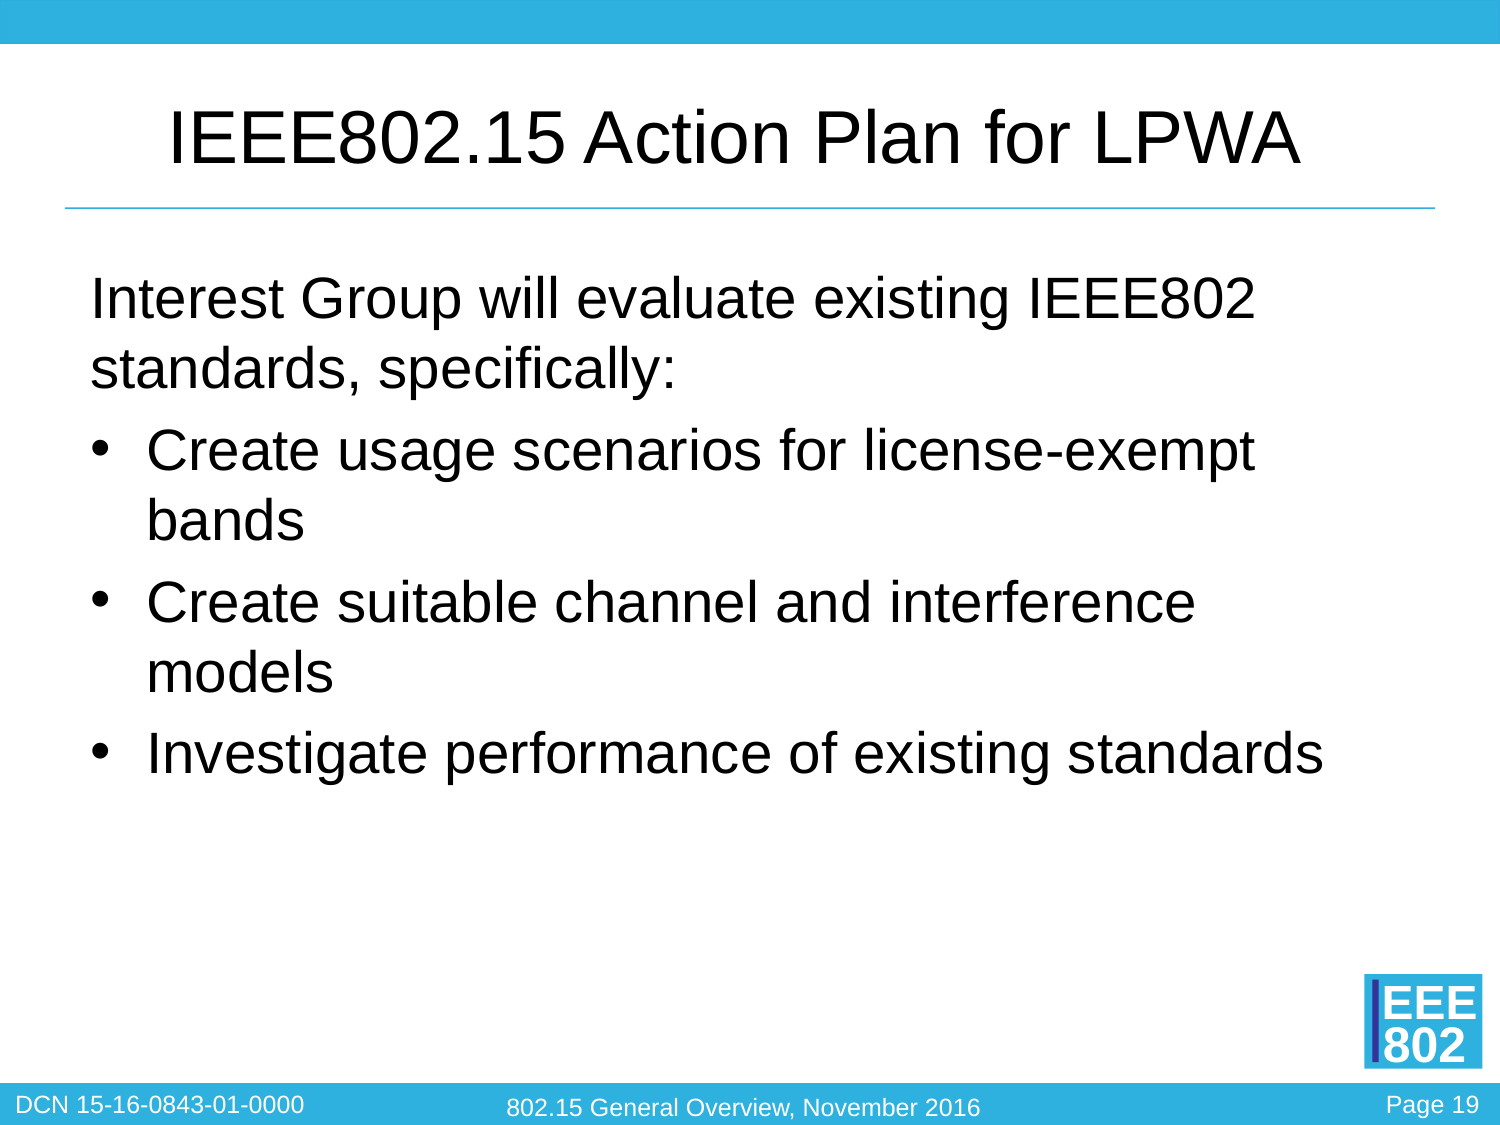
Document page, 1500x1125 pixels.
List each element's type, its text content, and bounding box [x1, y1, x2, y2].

title IEEE802.15 Action Plan for LPWA [147, 58, 1323, 209]
list Interest Group will evaluate existing IEEE802 standards, specifically: Create usage scenarios for license-exempt bands Create suitable channel and interference models Investigate performance of existing standards [75, 252, 1412, 941]
